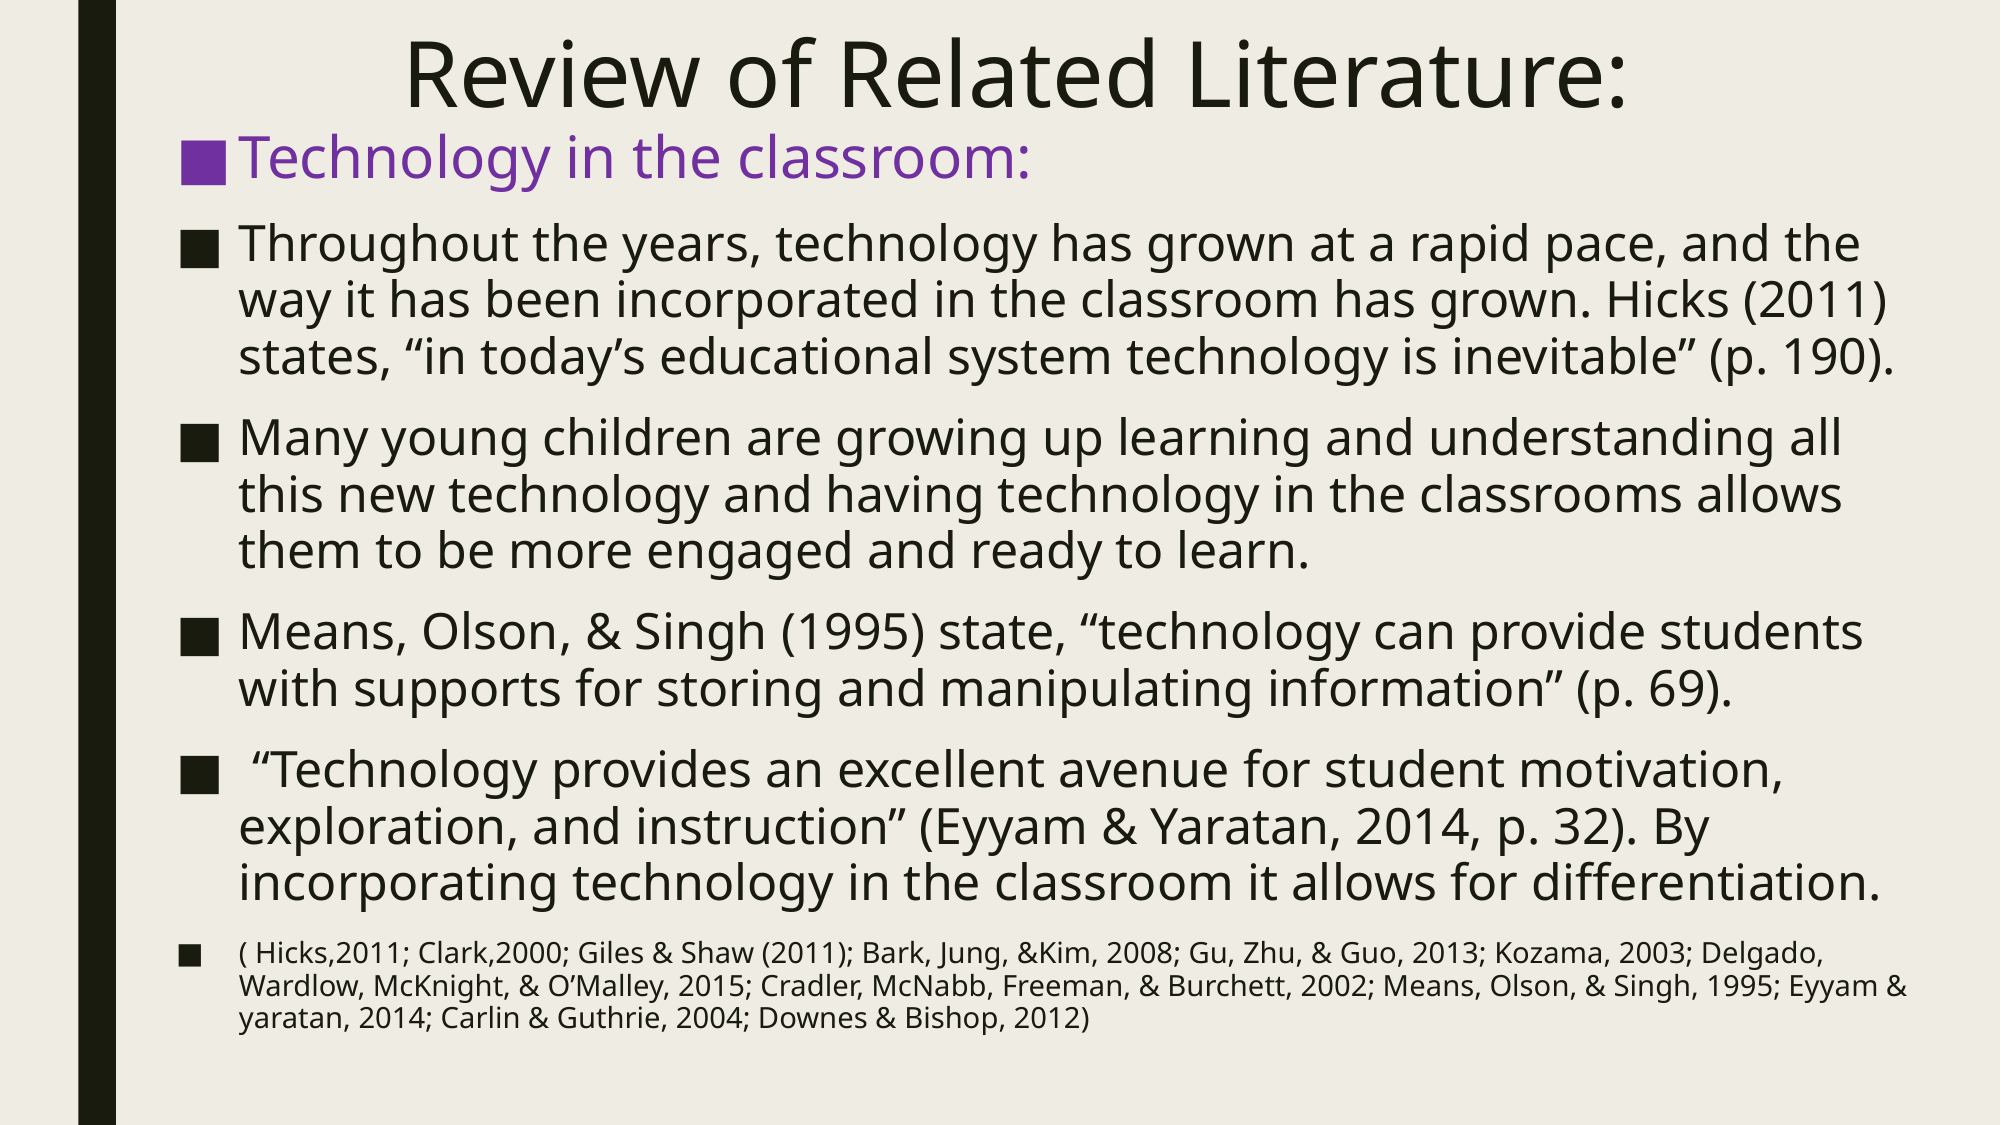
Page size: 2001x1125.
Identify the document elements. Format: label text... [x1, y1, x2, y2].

list Technology in the classroom: Throughout the years, technology has grown at a rapid pace, and the way it has been incorporated in the classroom has grown. Hicks (2011) states, “in today’s educational system technology is inevitable” (p. 190). Many young children are growing up learning and understanding all this new technology and having technology in the classrooms allows them to be more engaged and ready to learn. Means, Olson, & Singh (1995) state, “technology can provide students with supports for storing and manipulating information” (p. 69). “Technology provides an excellent avenue for student motivation, exploration, and instruction” (Eyyam & Yaratan, 2014, p. 32). By incorporating technology in the classroom it allows for differentiation. ( Hicks,2011; Clark,2000; Giles & Shaw (2011); Bark, Jung, &Kim, 2008; Gu, Zhu, & Guo, 2013; Kozama, 2003; Delgado, Wardlow, McKnight, & O’Malley, 2015; Cradler, McNabb, Freeman, & Burchett, 2002; Means, Olson, & Singh, 1995; Eyyam & yaratan, 2014; Carlin & Guthrie, 2004; Downes & Bishop, 2012) [161, 118, 1948, 1095]
title Review of Related Literature: [229, 21, 1805, 118]
